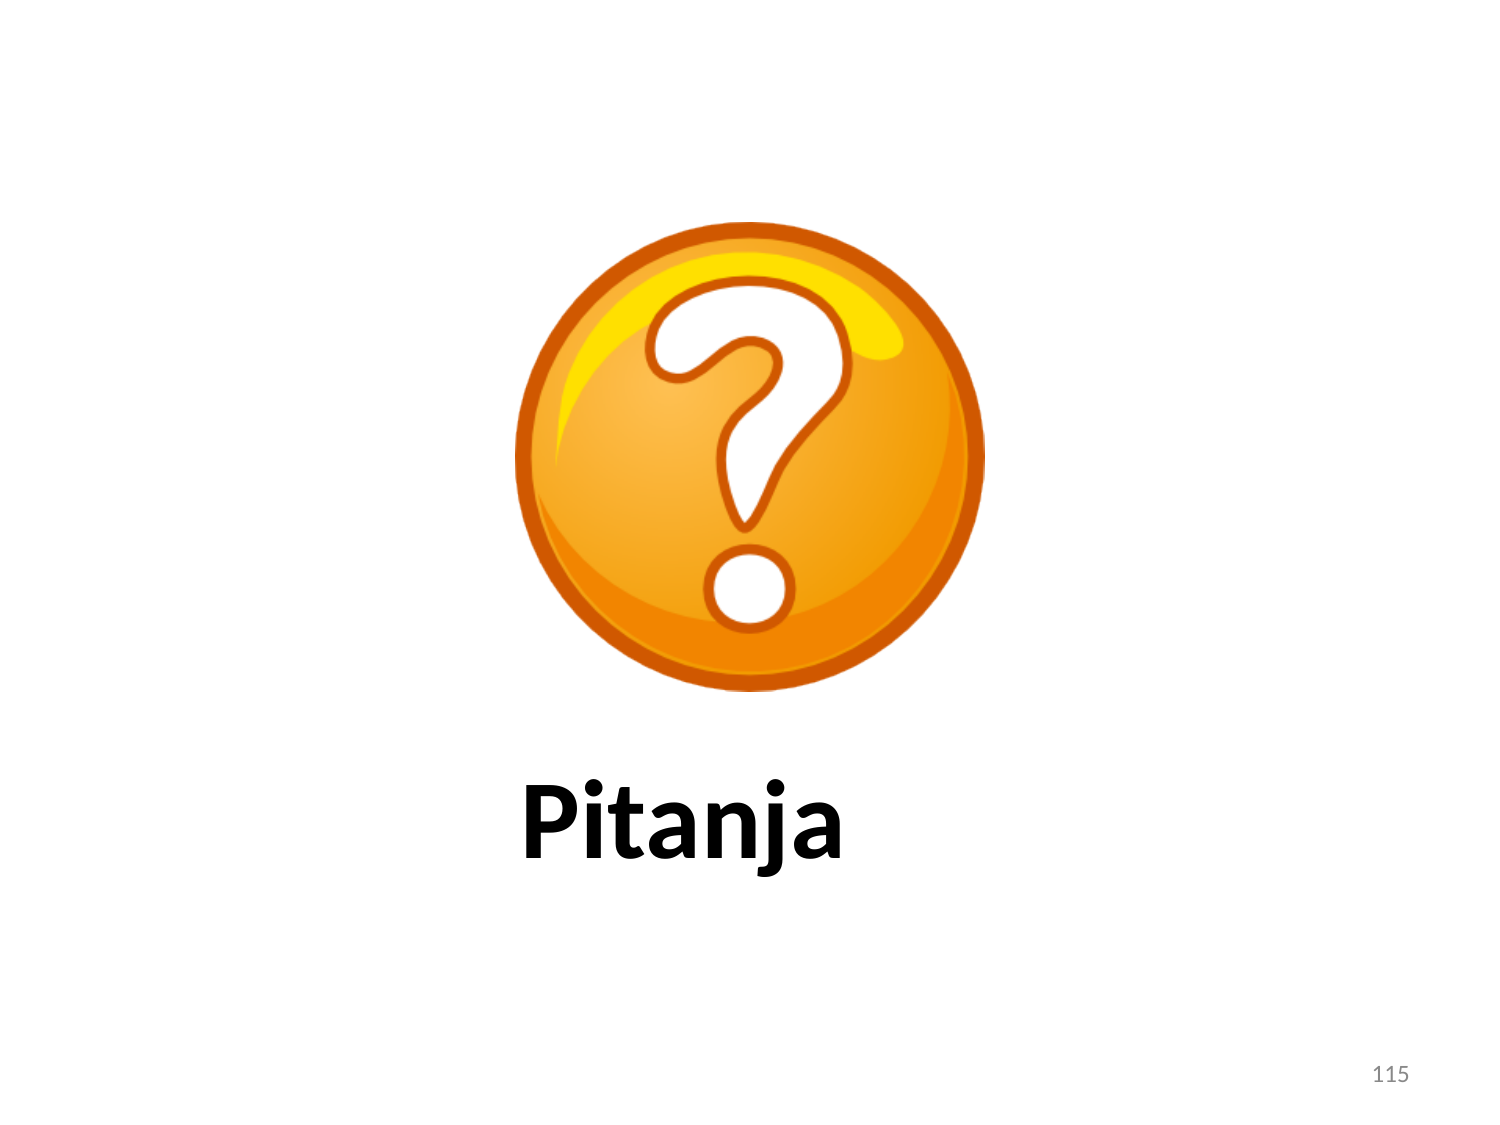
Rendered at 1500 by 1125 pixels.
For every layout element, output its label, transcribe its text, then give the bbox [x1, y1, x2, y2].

slide_number 115 [1074, 1042, 1425, 1103]
picture [515, 222, 985, 692]
text_box Pitanja [505, 738, 862, 888]
